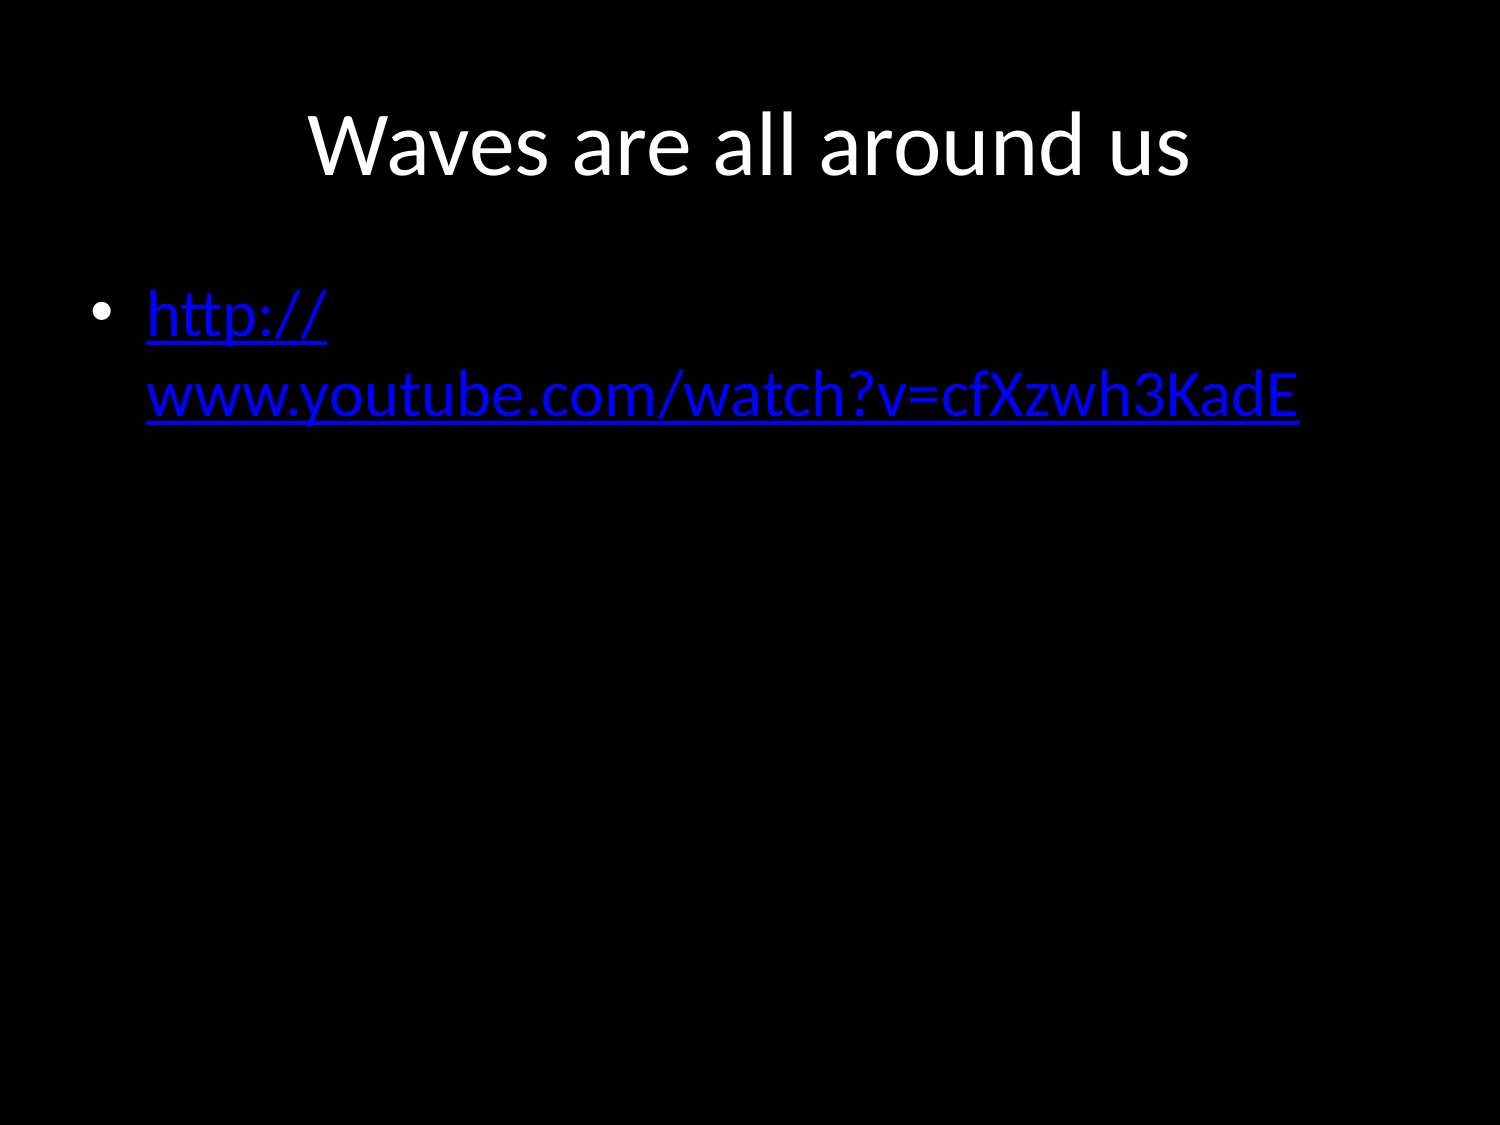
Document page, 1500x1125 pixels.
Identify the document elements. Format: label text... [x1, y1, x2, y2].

title Waves are all around us [75, 45, 1425, 233]
list http://www.youtube.com/watch?v=cfXzwh3KadE [75, 262, 1425, 1005]
